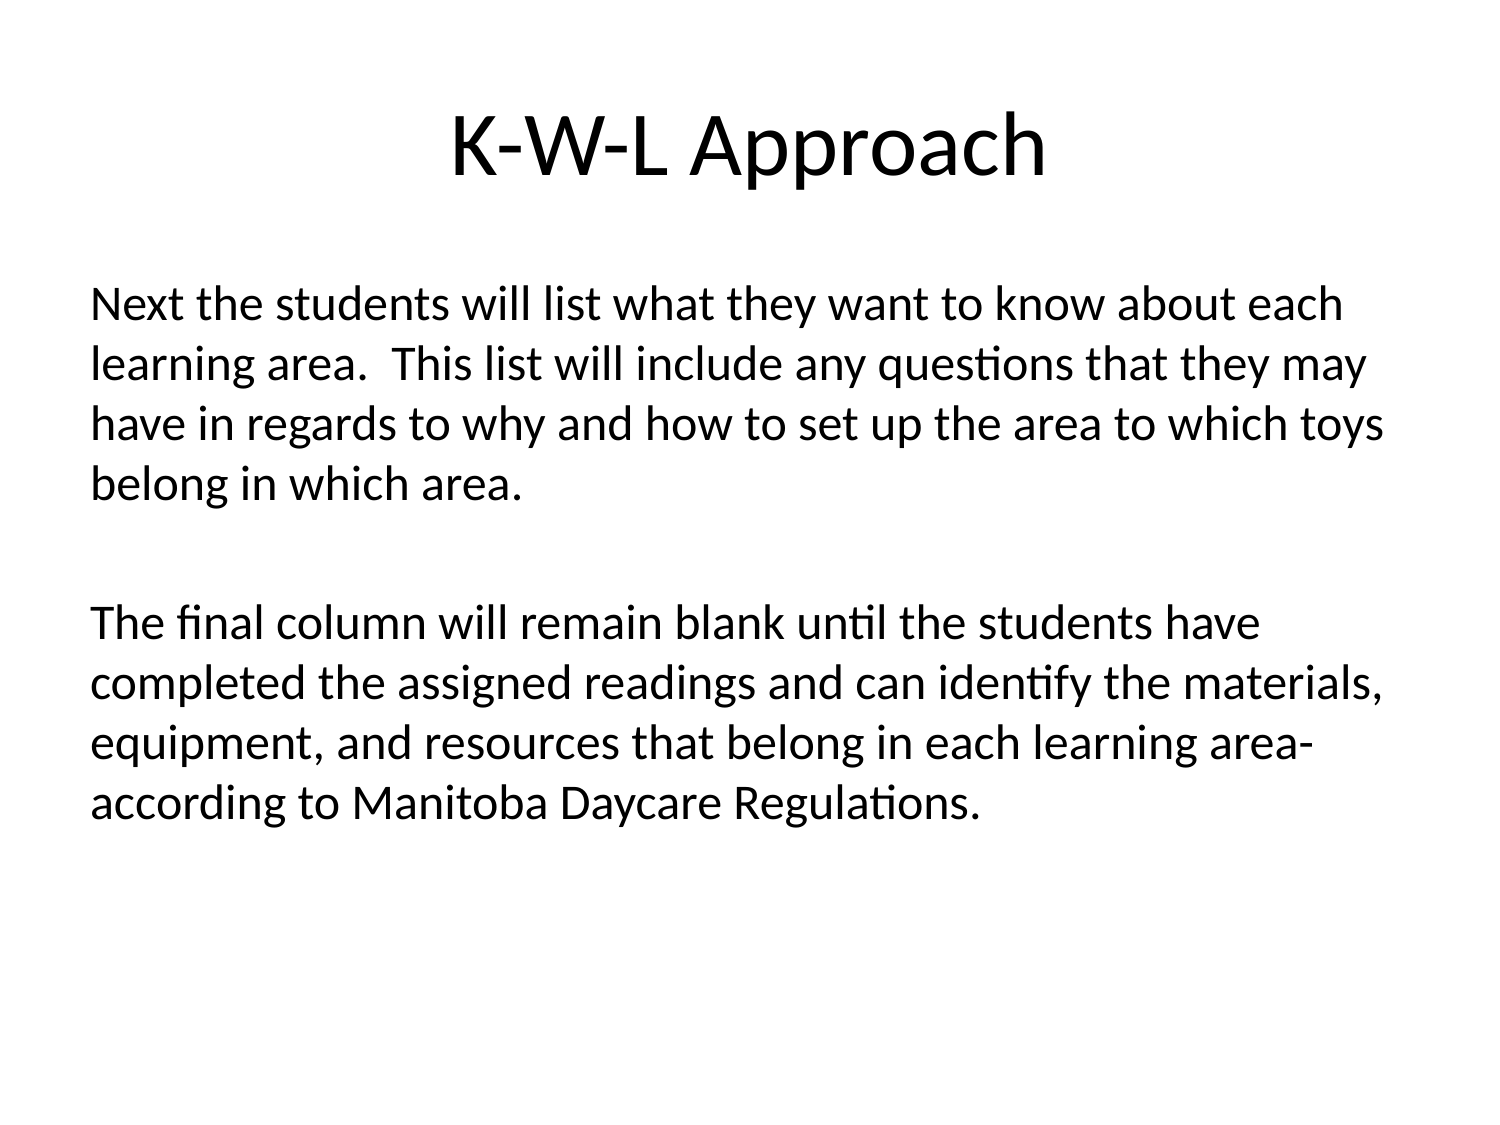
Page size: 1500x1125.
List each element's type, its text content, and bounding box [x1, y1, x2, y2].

list Next the students will list what they want to know about each learning area. This list will include any questions that they may have in regards to why and how to set up the area to which toys belong in which area. The final column will remain blank until the students have completed the assigned readings and can identify the materials, equipment, and resources that belong in each learning area-according to Manitoba Daycare Regulations. [75, 262, 1425, 1005]
title K-W-L Approach [75, 45, 1425, 233]
